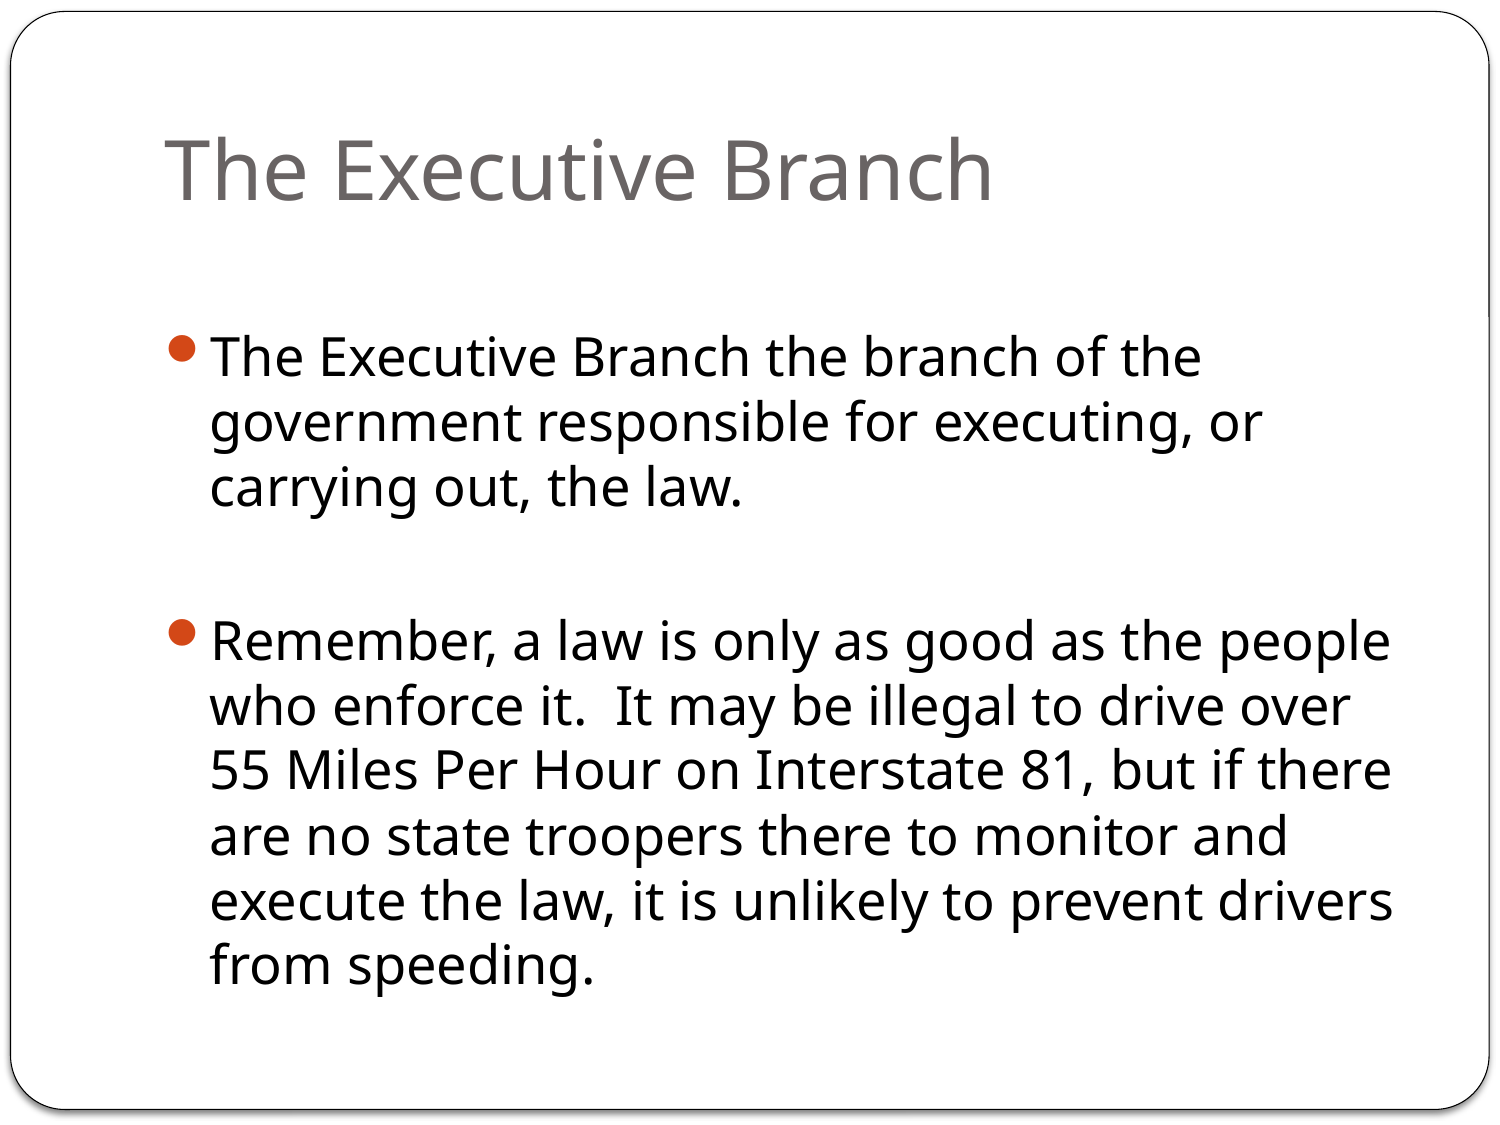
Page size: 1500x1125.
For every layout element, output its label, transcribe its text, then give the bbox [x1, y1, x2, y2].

title The Executive Branch [150, 45, 1425, 233]
list The Executive Branch the branch of the government responsible for executing, or carrying out, the law. Remember, a law is only as good as the people who enforce it. It may be illegal to drive over 55 Miles Per Hour on Interstate 81, but if there are no state troopers there to monitor and execute the law, it is unlikely to prevent drivers from speeding. [150, 237, 1425, 988]
